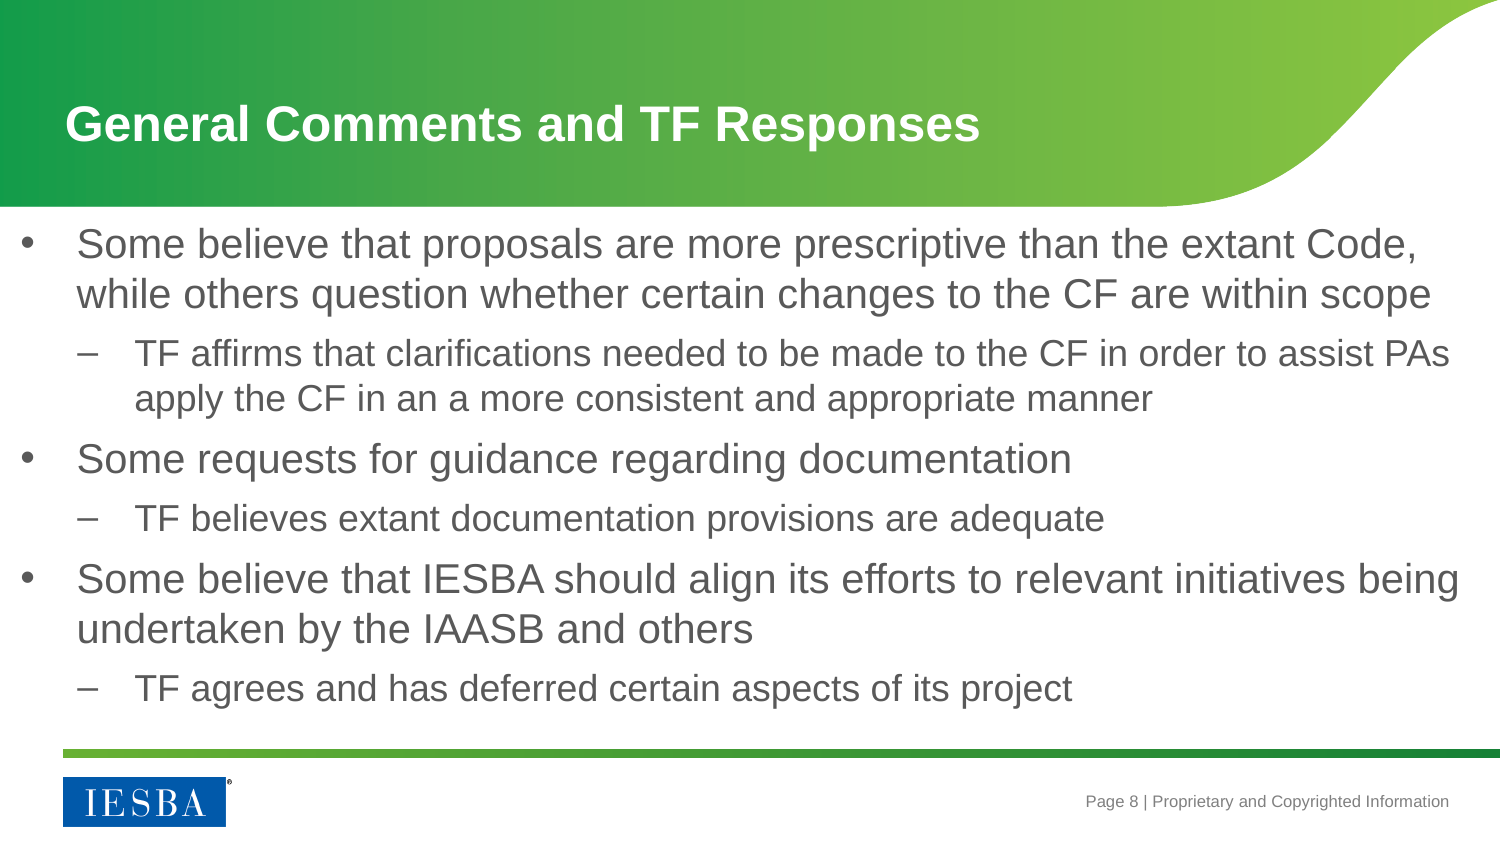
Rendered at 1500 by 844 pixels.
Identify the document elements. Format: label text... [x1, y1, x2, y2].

picture [0, 0, 1500, 207]
text_box General Comments and TF Responses [49, 84, 1263, 160]
text_box Some believe that proposals are more prescriptive than the extant Code, while others question whether certain changes to the CF are within scope TF affirms that clarifications needed to be made to the CF in order to assist PAs apply the CF in an a more consistent and appropriate manner Some requests for guidance regarding documentation TF believes extant documentation provisions are adequate Some believe that IESBA should align its efforts to relevant initiatives being undertaken by the IAASB and others TF agrees and has deferred certain aspects of its project [5, 209, 1481, 844]
